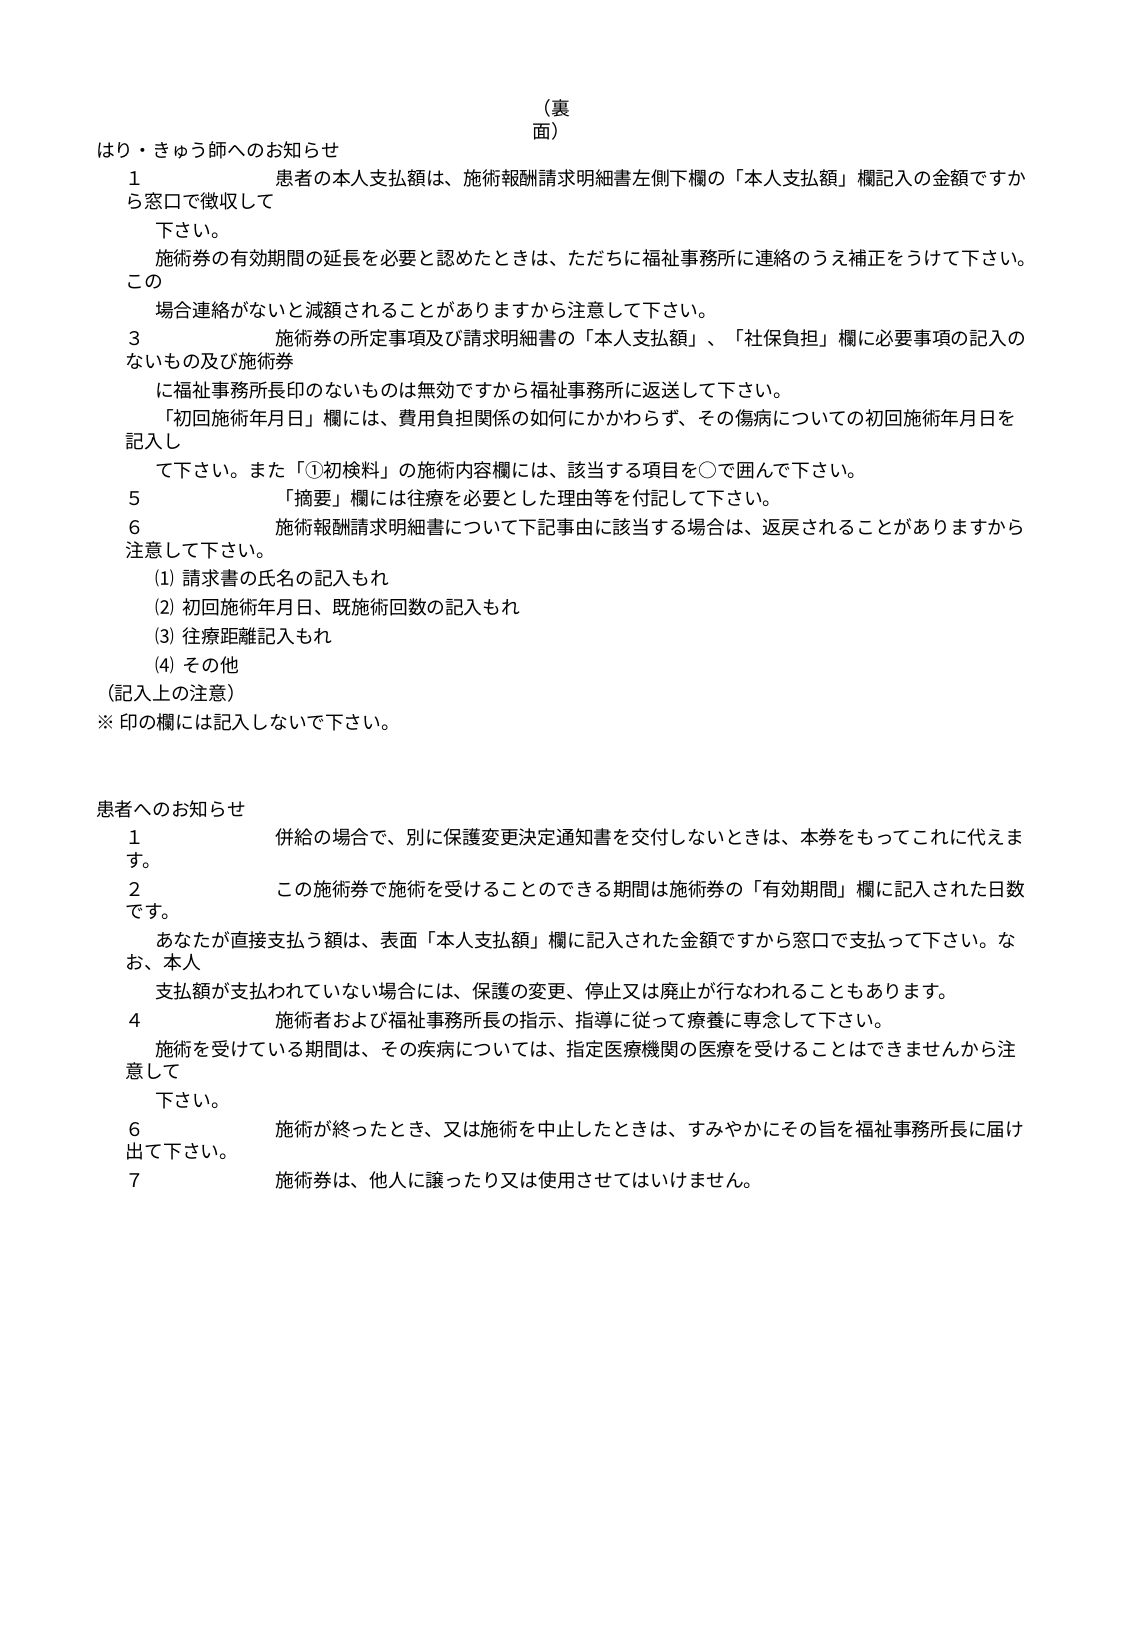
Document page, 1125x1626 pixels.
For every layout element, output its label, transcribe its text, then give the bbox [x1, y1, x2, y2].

text_box （裏面） [517, 89, 607, 150]
text_box はり・きゅう師へのお知らせ １ 患者の本人支払額は、施術報酬請求明細書左側下欄の「本人支払額」欄記入の金額ですから窓口で徴収して 下さい。 施術券の有効期間の延長を必要と認めたときは、ただちに福祉事務所に連絡のうえ補正をうけて下さい。この 場合連絡がないと減額されることがありますから注意して下さい。 ３ 施術券の所定事項及び請求明細書の「本人支払額」、「社保負担」欄に必要事項の記入のないもの及び施術券 に福祉事務所長印のないものは無効ですから福祉事務所に返送して下さい。 「初回施術年月日」欄には、費用負担関係の如何にかかわらず、その傷病についての初回施術年月日を記入し て下さい。また「①初検料」の施術内容欄には、該当する項目を○で囲んで下さい。 ５ 「摘要」欄には往療を必要とした理由等を付記して下さい。 ６ 施術報酬請求明細書について下記事由に該当する場合は、返戻されることがありますから注意して下さい。 ⑴ 請求書の氏名の記入もれ ⑵ 初回施術年月日、既施術回数の記入もれ ⑶ 往療距離記入もれ ⑷ その他 （記入上の注意） ※印の欄には記入しないで下さい。 患者へのお知らせ １ 併給の場合で、別に保護変更決定通知書を交付しないときは、本券をもってこれに代えます。 ２ この施術券で施術を受けることのできる期間は施術券の「有効期間」欄に記入された日数です。 あなたが直接支払う額は、表面「本人支払額」欄に記入された金額ですから窓口で支払って下さい。なお、本人 支払額が支払われていない場合には、保護の変更、停止又は廃止が行なわれることもあります。 ４ 施術者および福祉事務所長の指示、指導に従って療養に専念して下さい。 施術を受けている期間は、その疾病については、指定医療機関の医療を受けることはできませんから注意して 下さい。 ６ 施術が終ったとき、又は施術を中止したときは、すみやかにその旨を福祉事務所長に届け出て下さい。 ７ 施術券は、他人に譲ったり又は使用させてはいけません。 [89, 137, 1035, 992]
